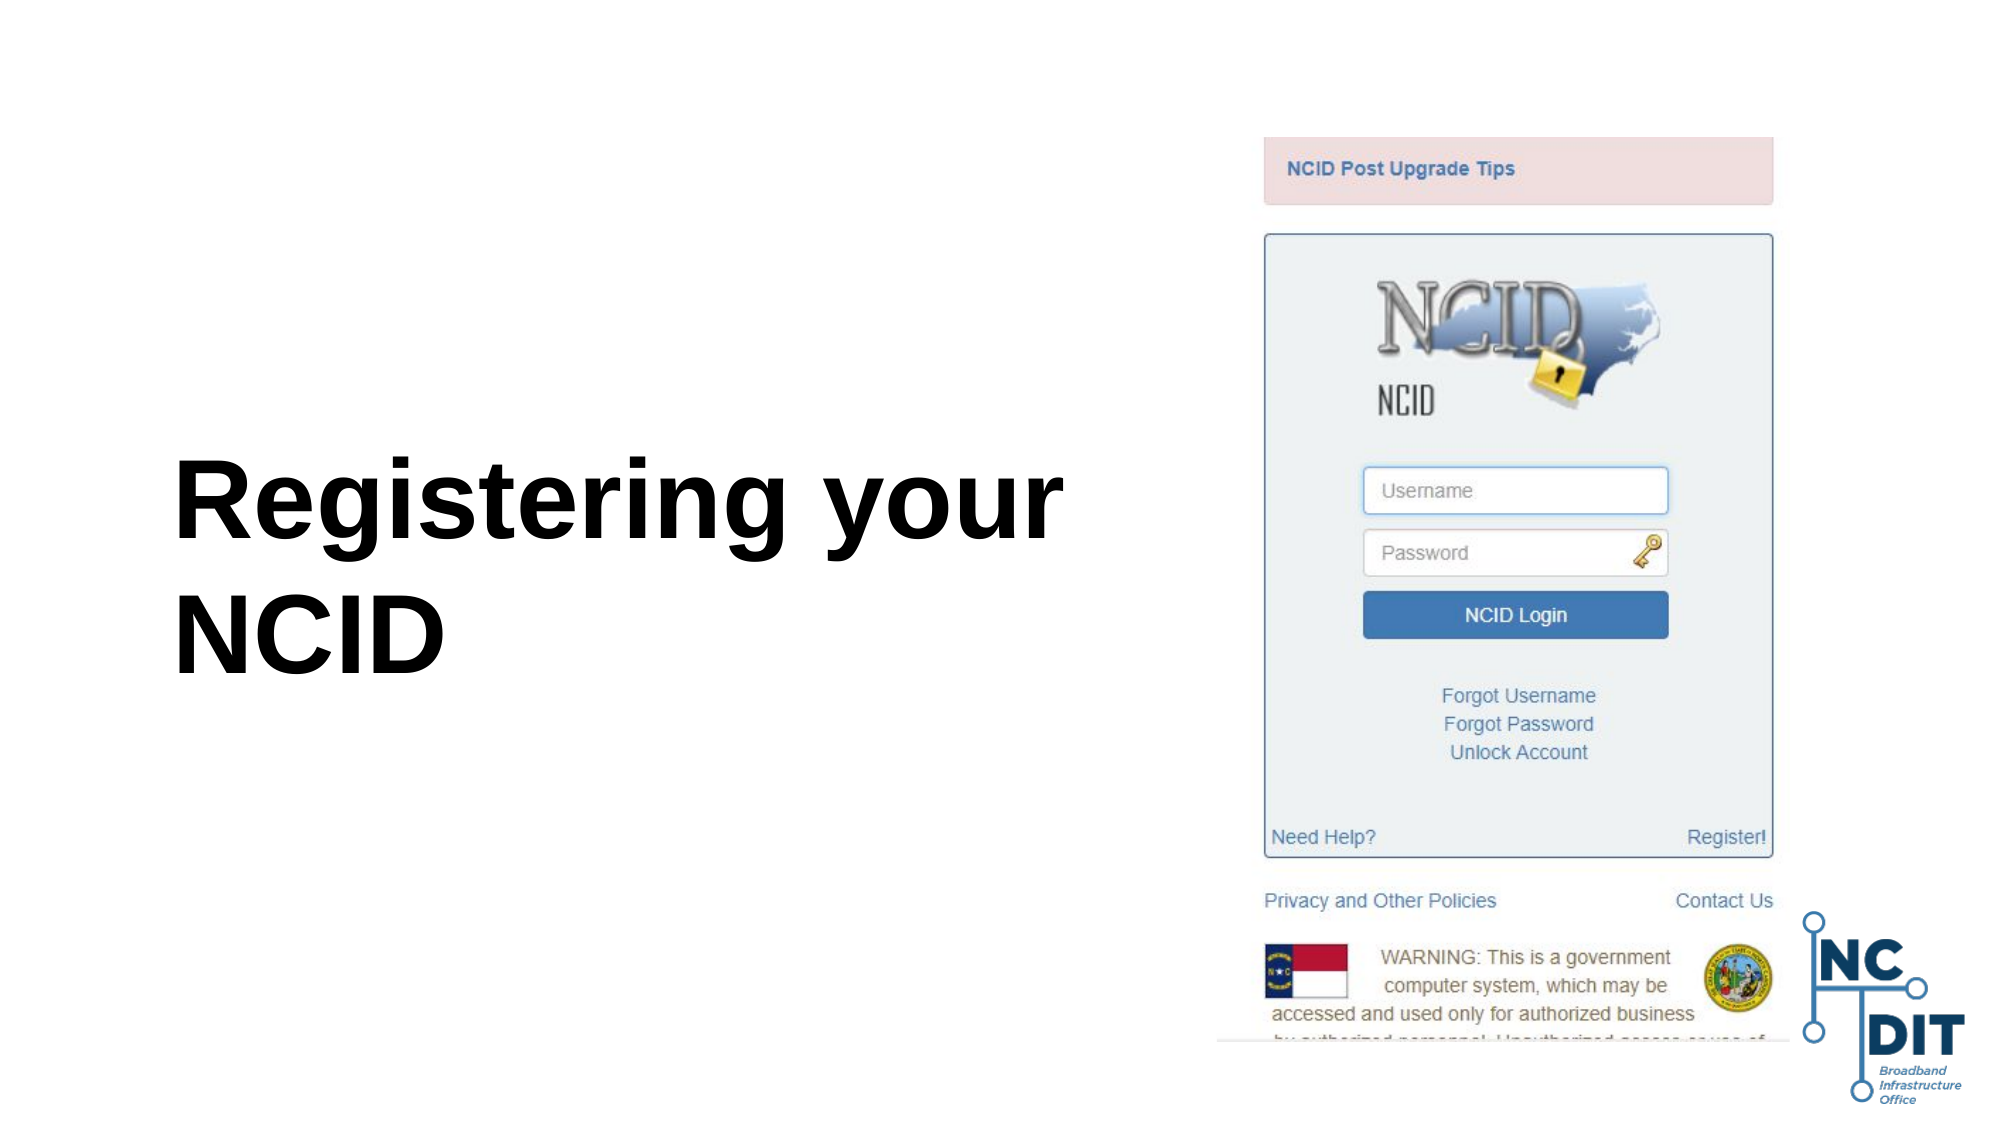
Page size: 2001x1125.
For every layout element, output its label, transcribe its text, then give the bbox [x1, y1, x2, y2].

picture [1791, 910, 1976, 1108]
text_box Registering your NCID [157, 418, 1216, 704]
picture [1216, 137, 1790, 1042]
